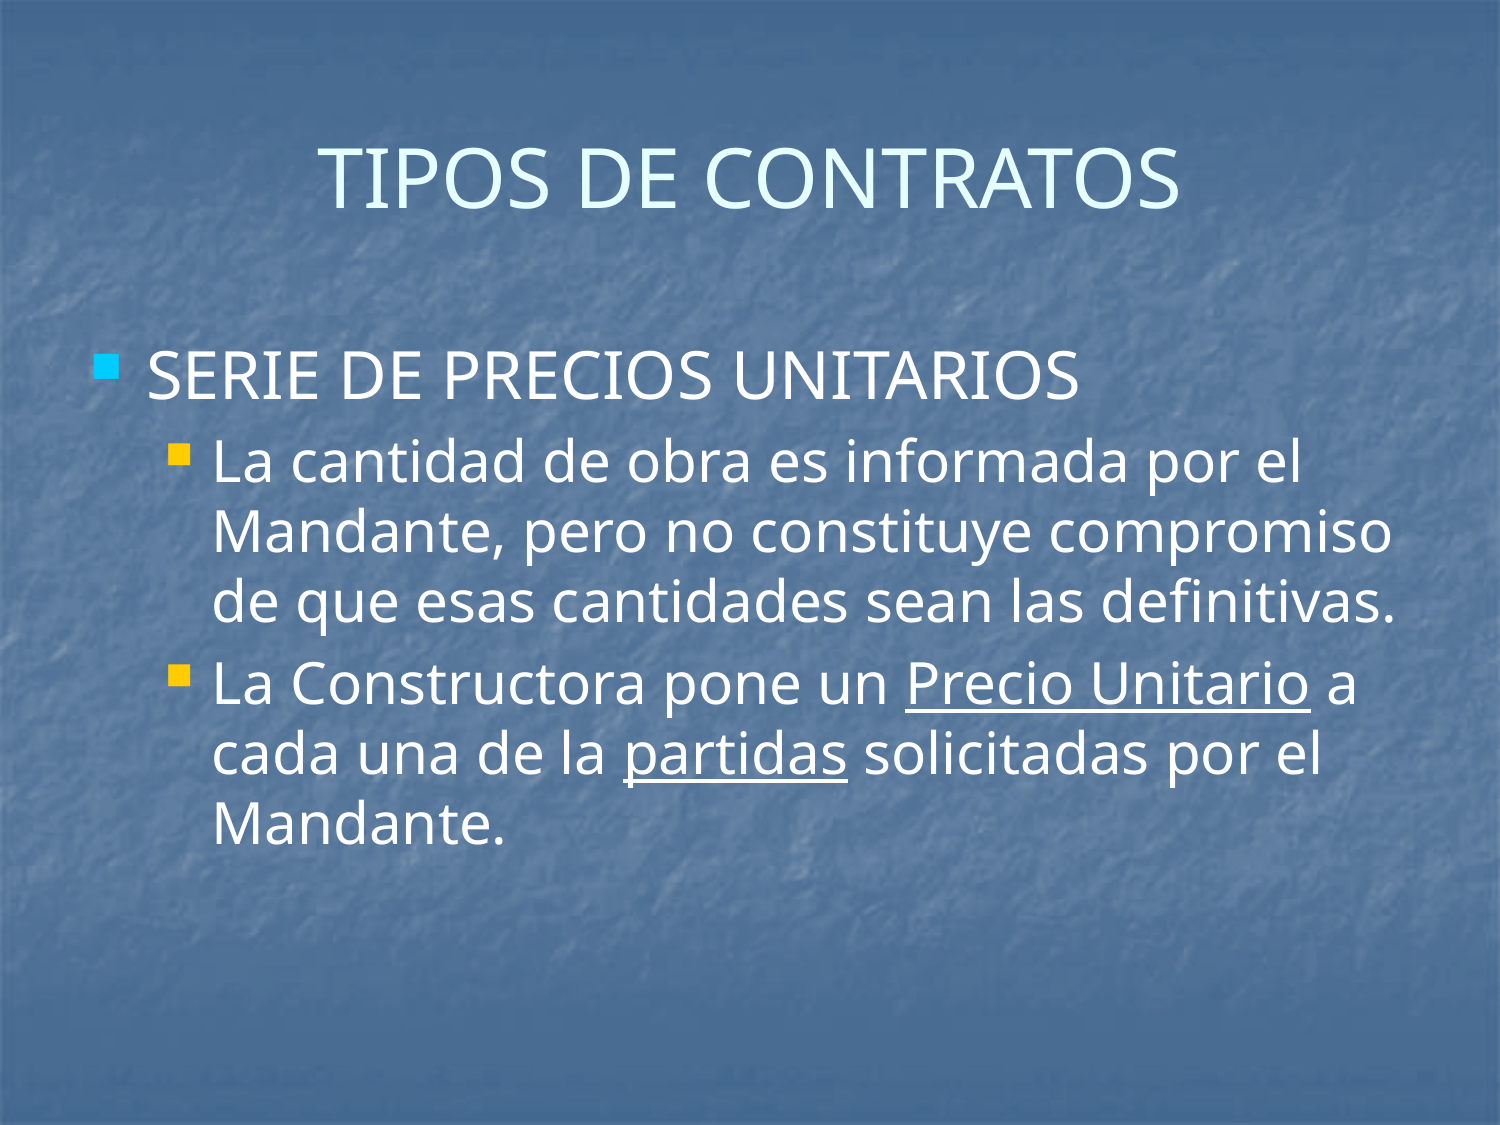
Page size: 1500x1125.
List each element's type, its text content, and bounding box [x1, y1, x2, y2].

list SERIE DE PRECIOS UNITARIOS La cantidad de obra es informada por el Mandante, pero no constituye compromiso de que esas cantidades sean las definitivas. La Constructora pone un Precio Unitario a cada una de la partidas solicitadas por el Mandante. [74, 324, 1426, 1001]
title TIPOS DE CONTRATOS [74, 62, 1426, 288]
